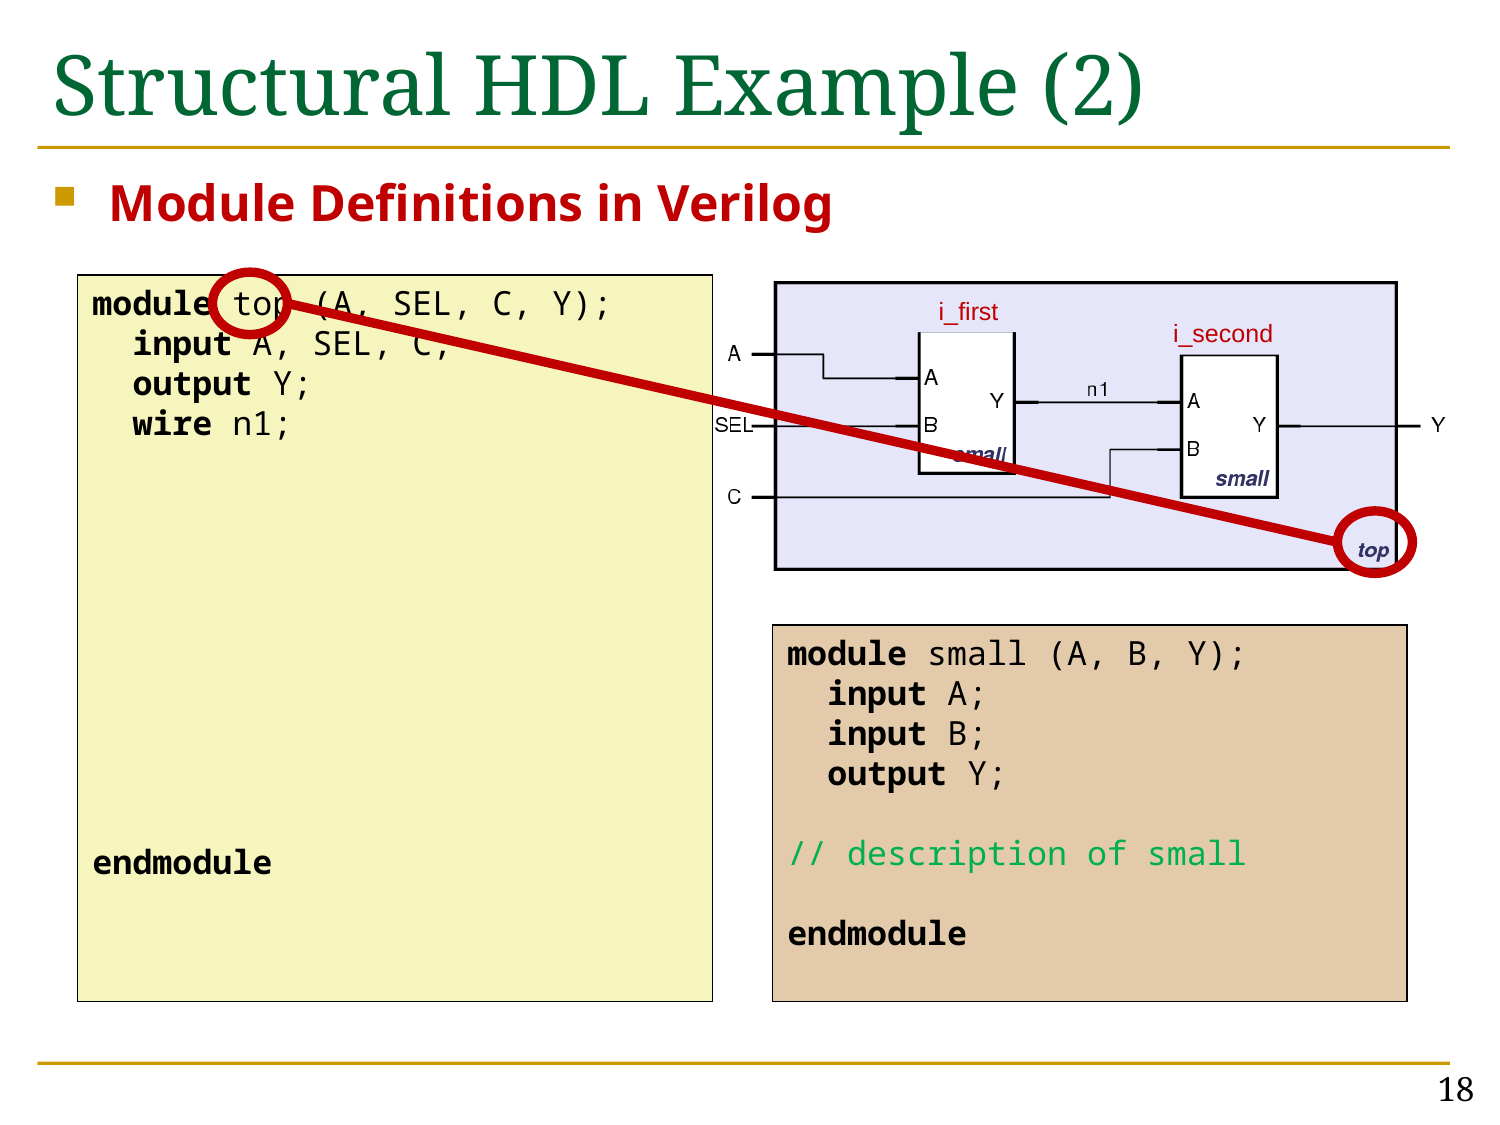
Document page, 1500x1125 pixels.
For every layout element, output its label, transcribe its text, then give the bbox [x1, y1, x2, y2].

slide_number 18 [1139, 1045, 1490, 1121]
title Structural HDL Example (2) [37, 24, 1450, 163]
text_box module small (A, B, Y); input A; input B; output Y; // description of small endmodule [772, 624, 1408, 1002]
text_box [287, 303, 1338, 543]
text_box module top (A, SEL, C, Y); input A, SEL, C; output Y; wire n1; endmodule [77, 275, 713, 1002]
picture [709, 281, 1449, 576]
list Module Definitions in Verilog [37, 163, 1450, 1016]
text_box [212, 272, 288, 335]
